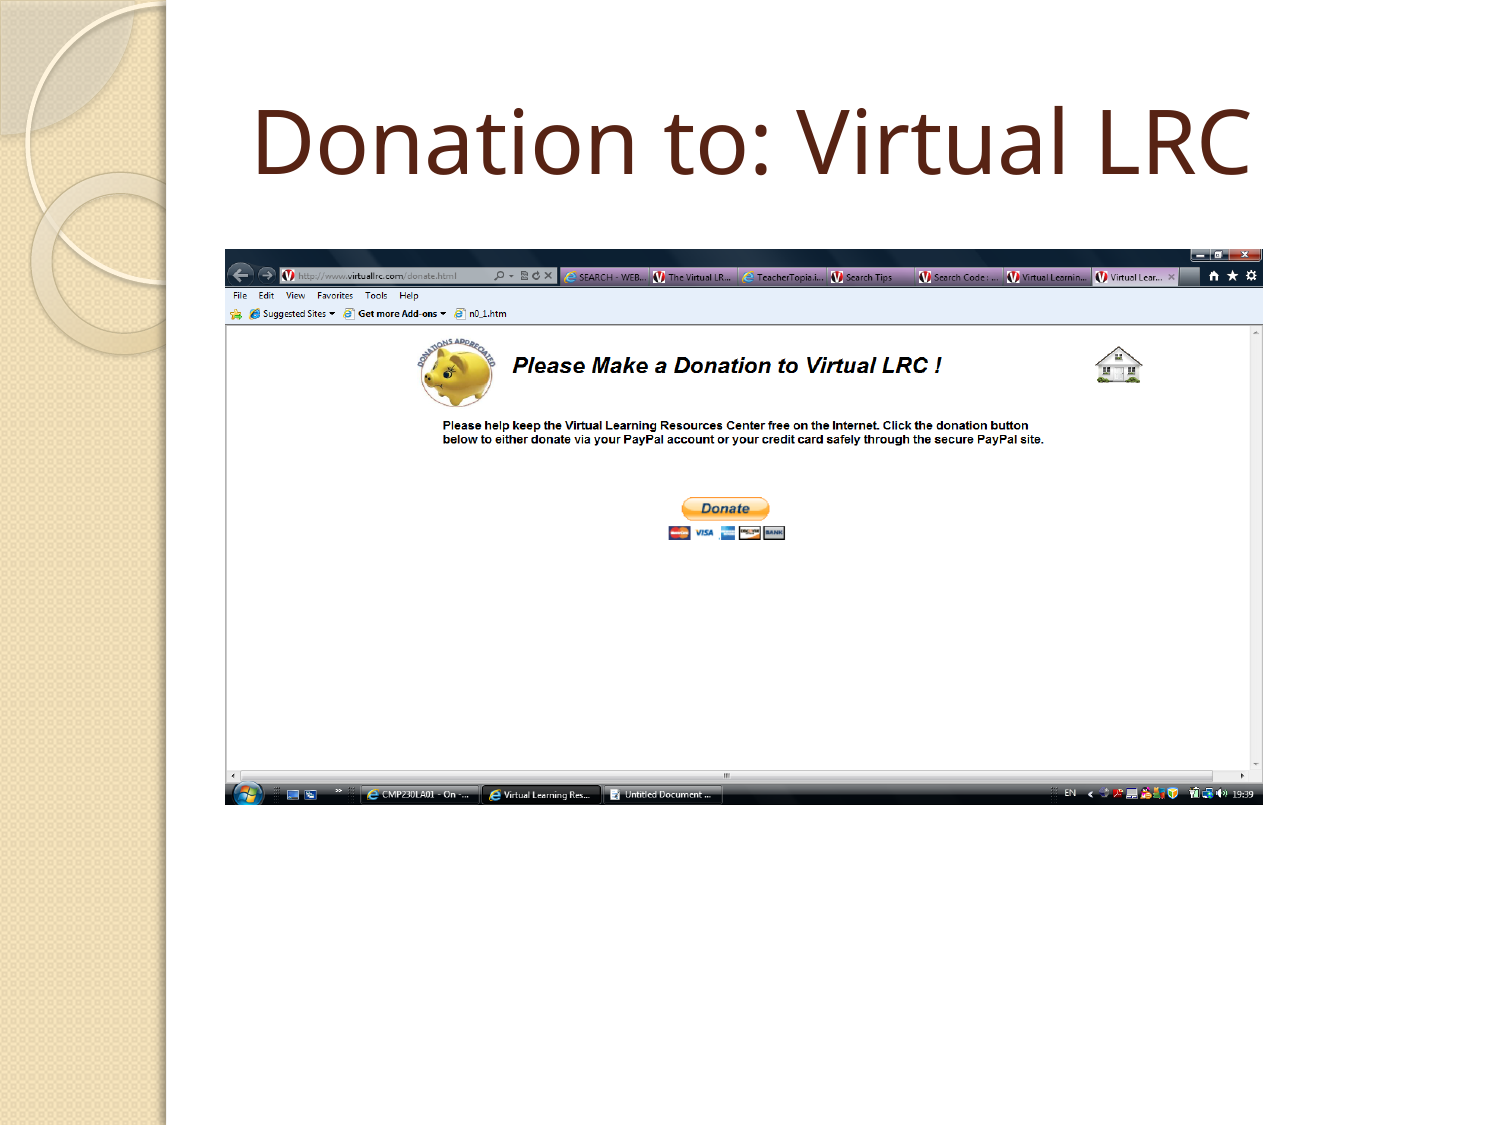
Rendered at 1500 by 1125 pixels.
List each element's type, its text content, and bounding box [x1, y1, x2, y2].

picture [224, 249, 1263, 805]
title Donation to: Virtual LRC [235, 45, 1466, 233]
